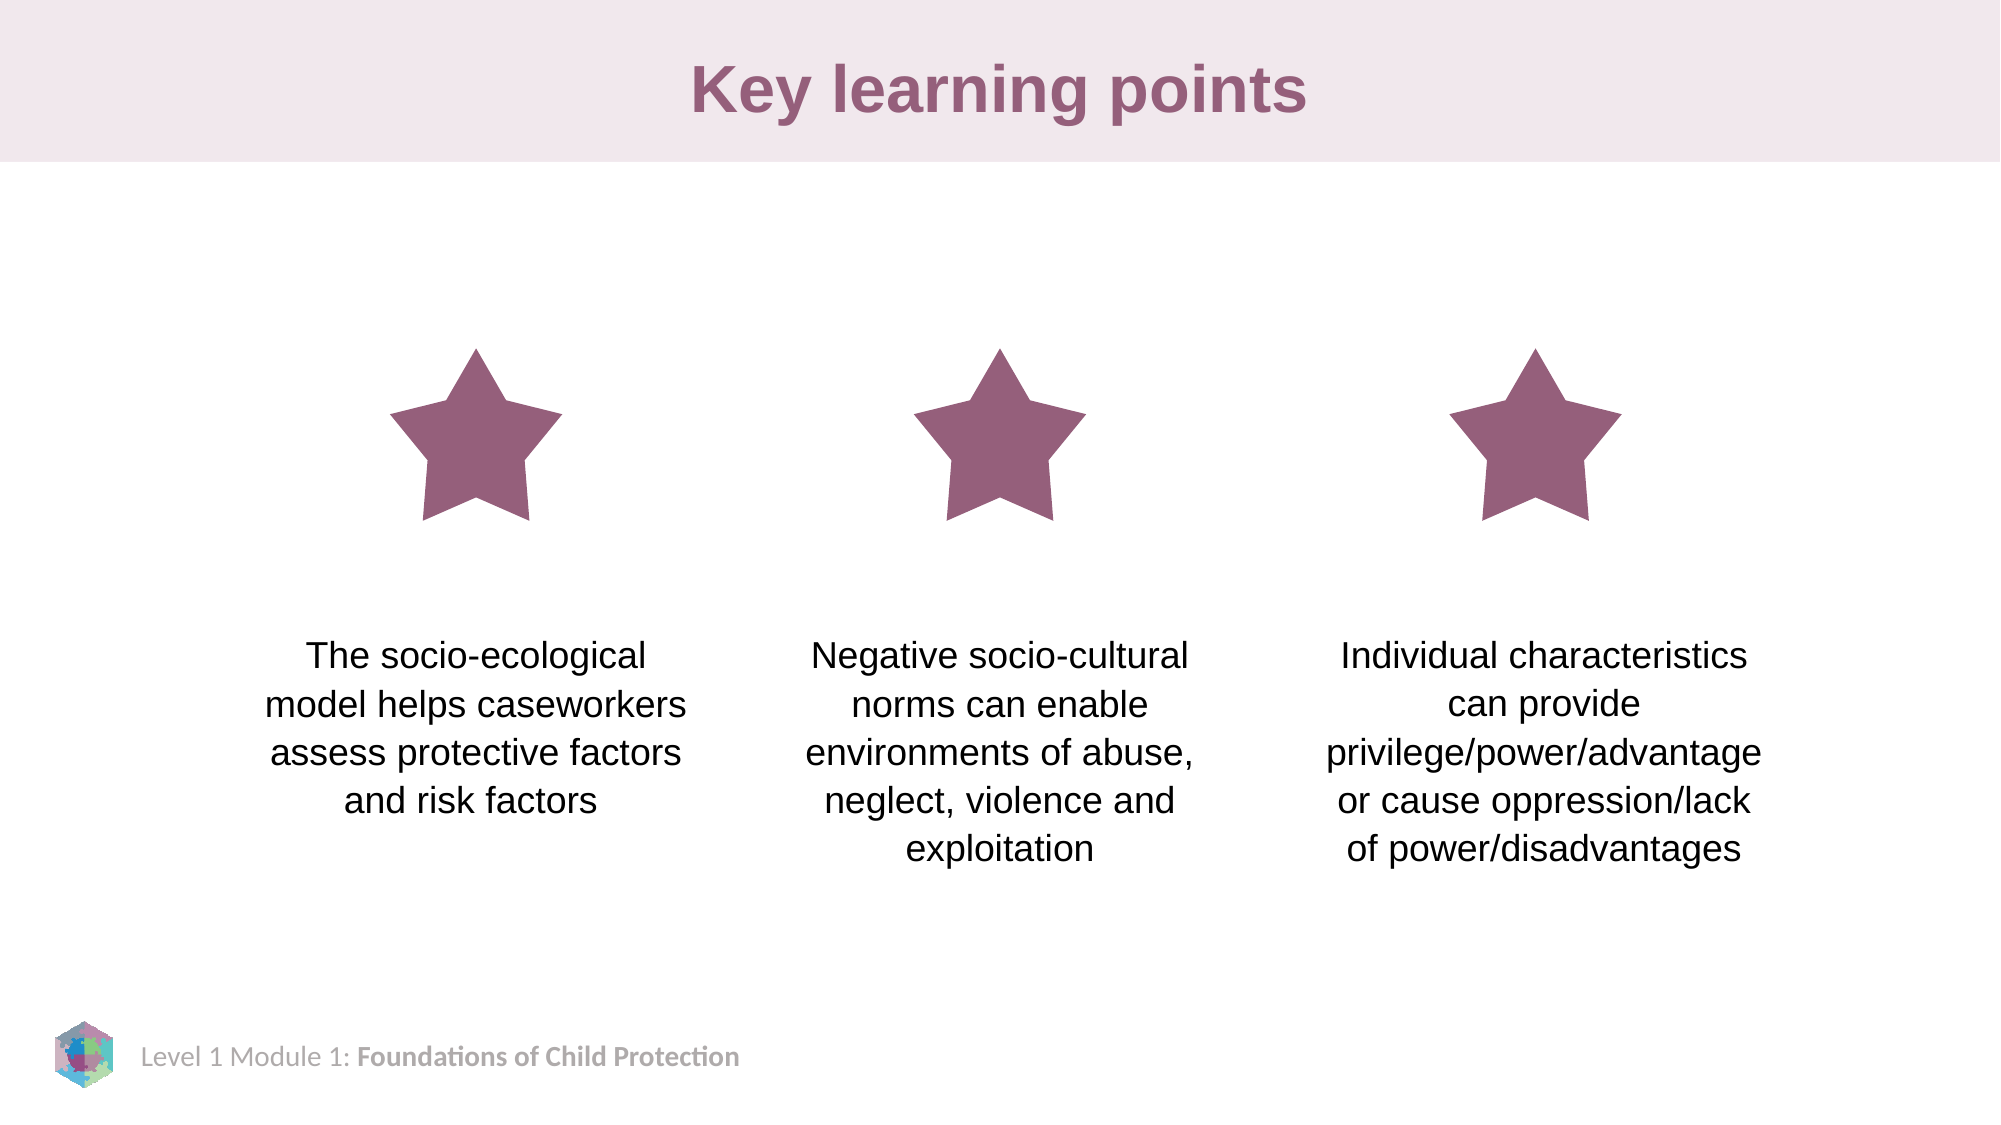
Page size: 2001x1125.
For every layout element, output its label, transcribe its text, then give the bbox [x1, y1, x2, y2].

title Key learning points [137, 19, 1863, 163]
text_box [911, 346, 1089, 523]
text_box The socio-ecological model helps caseworkers assess protective factors and risk factors [242, 620, 710, 829]
text_box [0, 0, 2000, 163]
text_box [1447, 346, 1624, 523]
text_box Individual characteristics can provide privilege/power/advantage or cause oppression/lack of power/disadvantages [1309, 620, 1780, 877]
picture [55, 1021, 113, 1088]
text_box Negative socio-cultural norms can enable environments of abuse, neglect, violence and exploitation [787, 620, 1213, 877]
text_box [388, 346, 565, 523]
